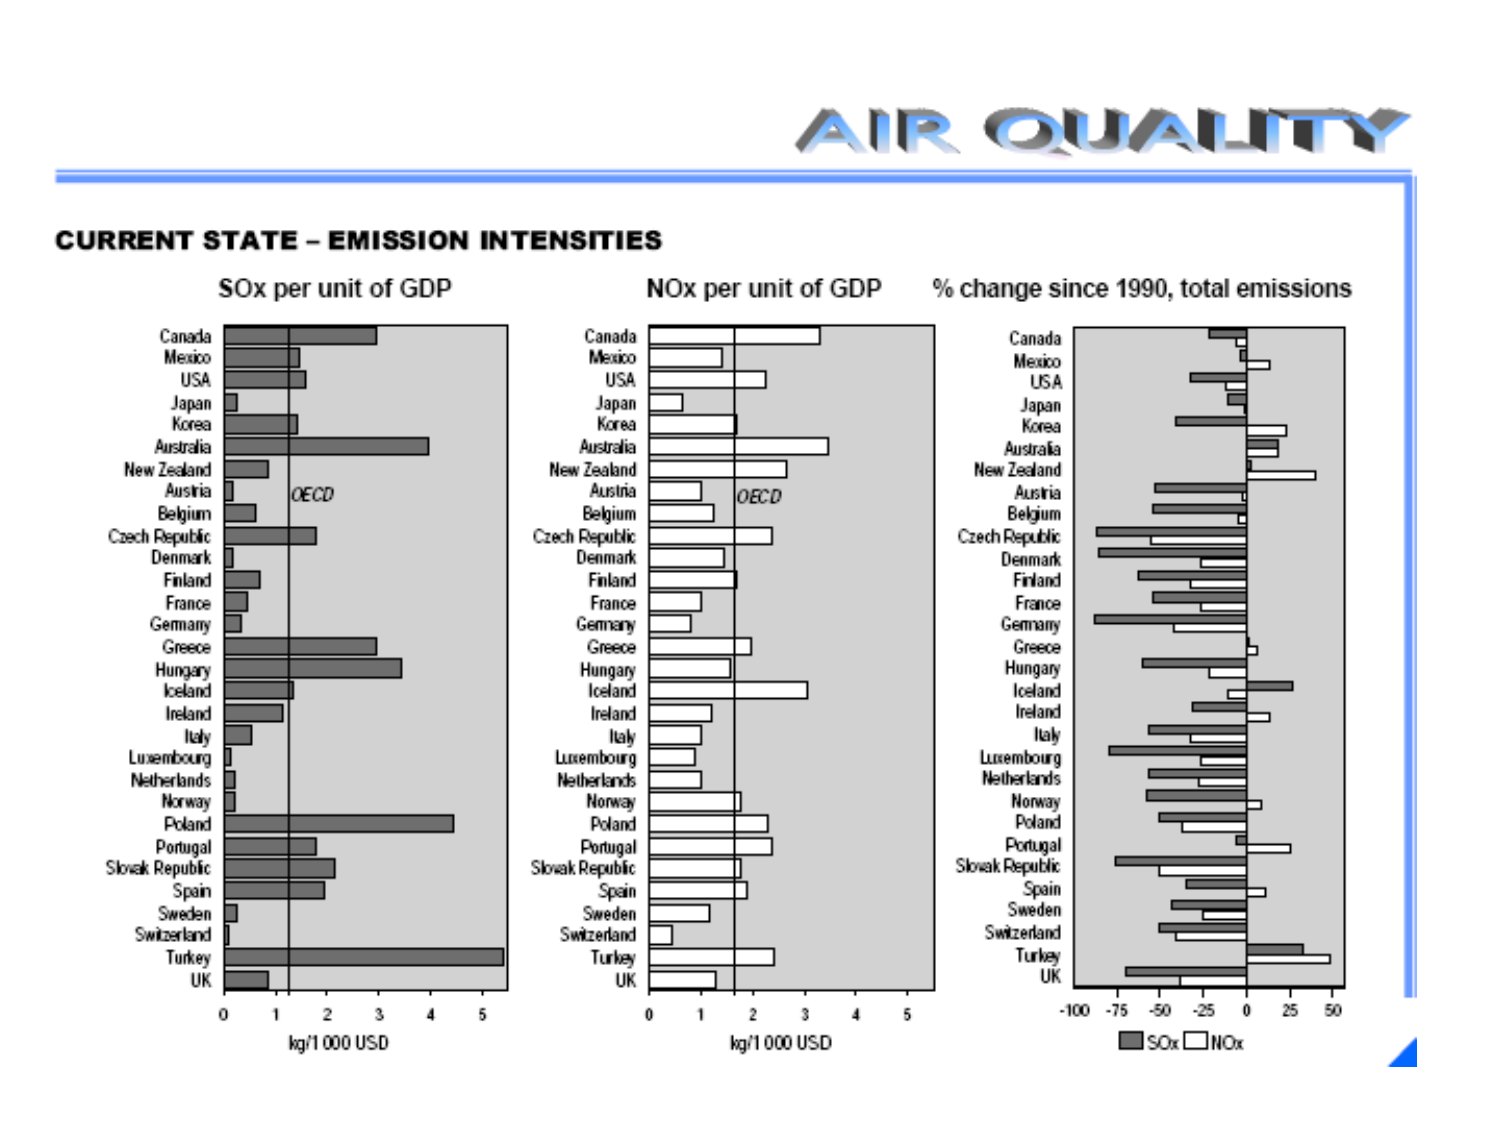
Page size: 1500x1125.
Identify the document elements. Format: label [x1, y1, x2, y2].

picture [50, 81, 1417, 1067]
